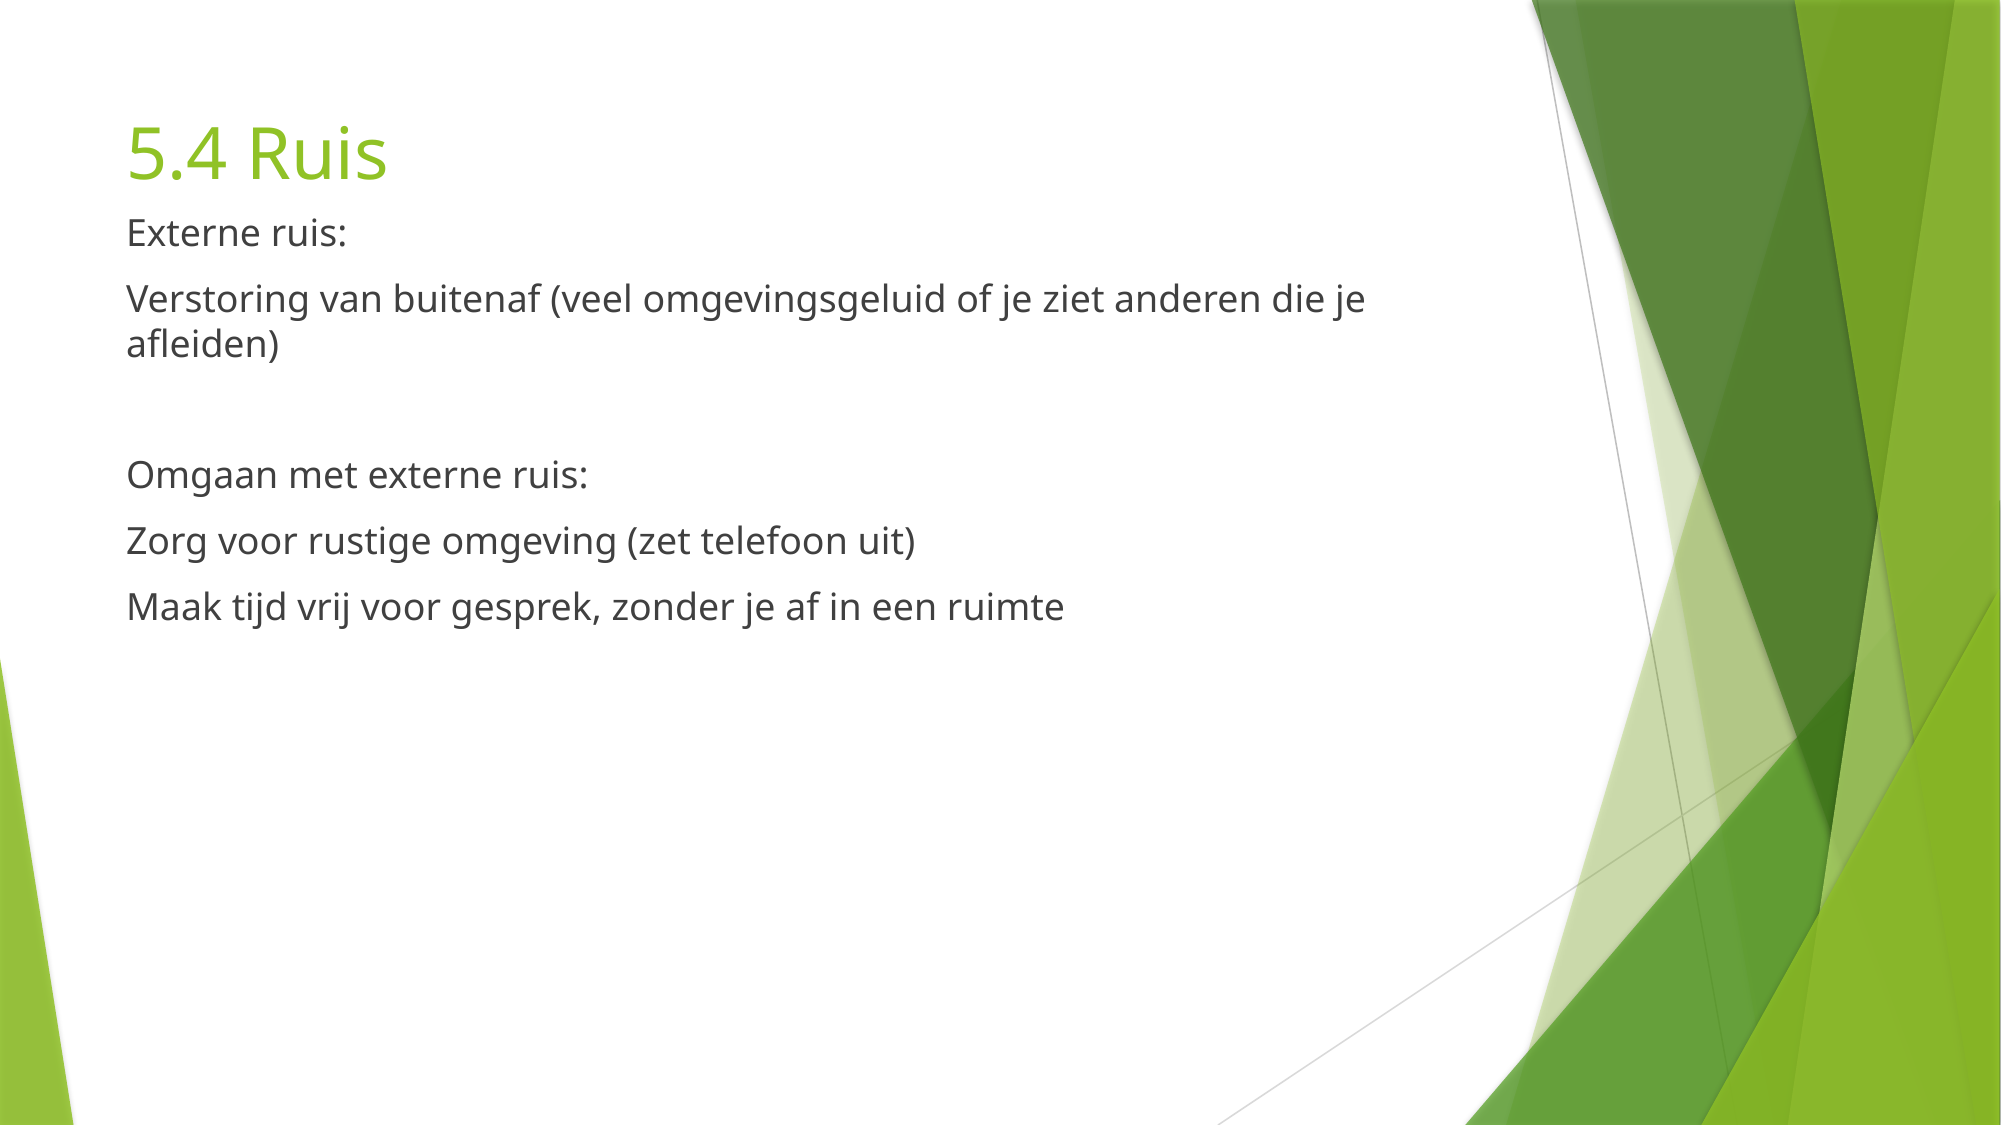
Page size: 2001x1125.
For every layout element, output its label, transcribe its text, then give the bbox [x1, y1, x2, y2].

title 5.4 Ruis [111, 99, 1522, 201]
list Externe ruis: Verstoring van buitenaf (veel omgevingsgeluid of je ziet anderen die je afleiden) Omgaan met externe ruis: Zorg voor rustige omgeving (zet telefoon uit) Maak tijd vrij voor gesprek, zonder je af in een ruimte [111, 201, 1522, 992]
